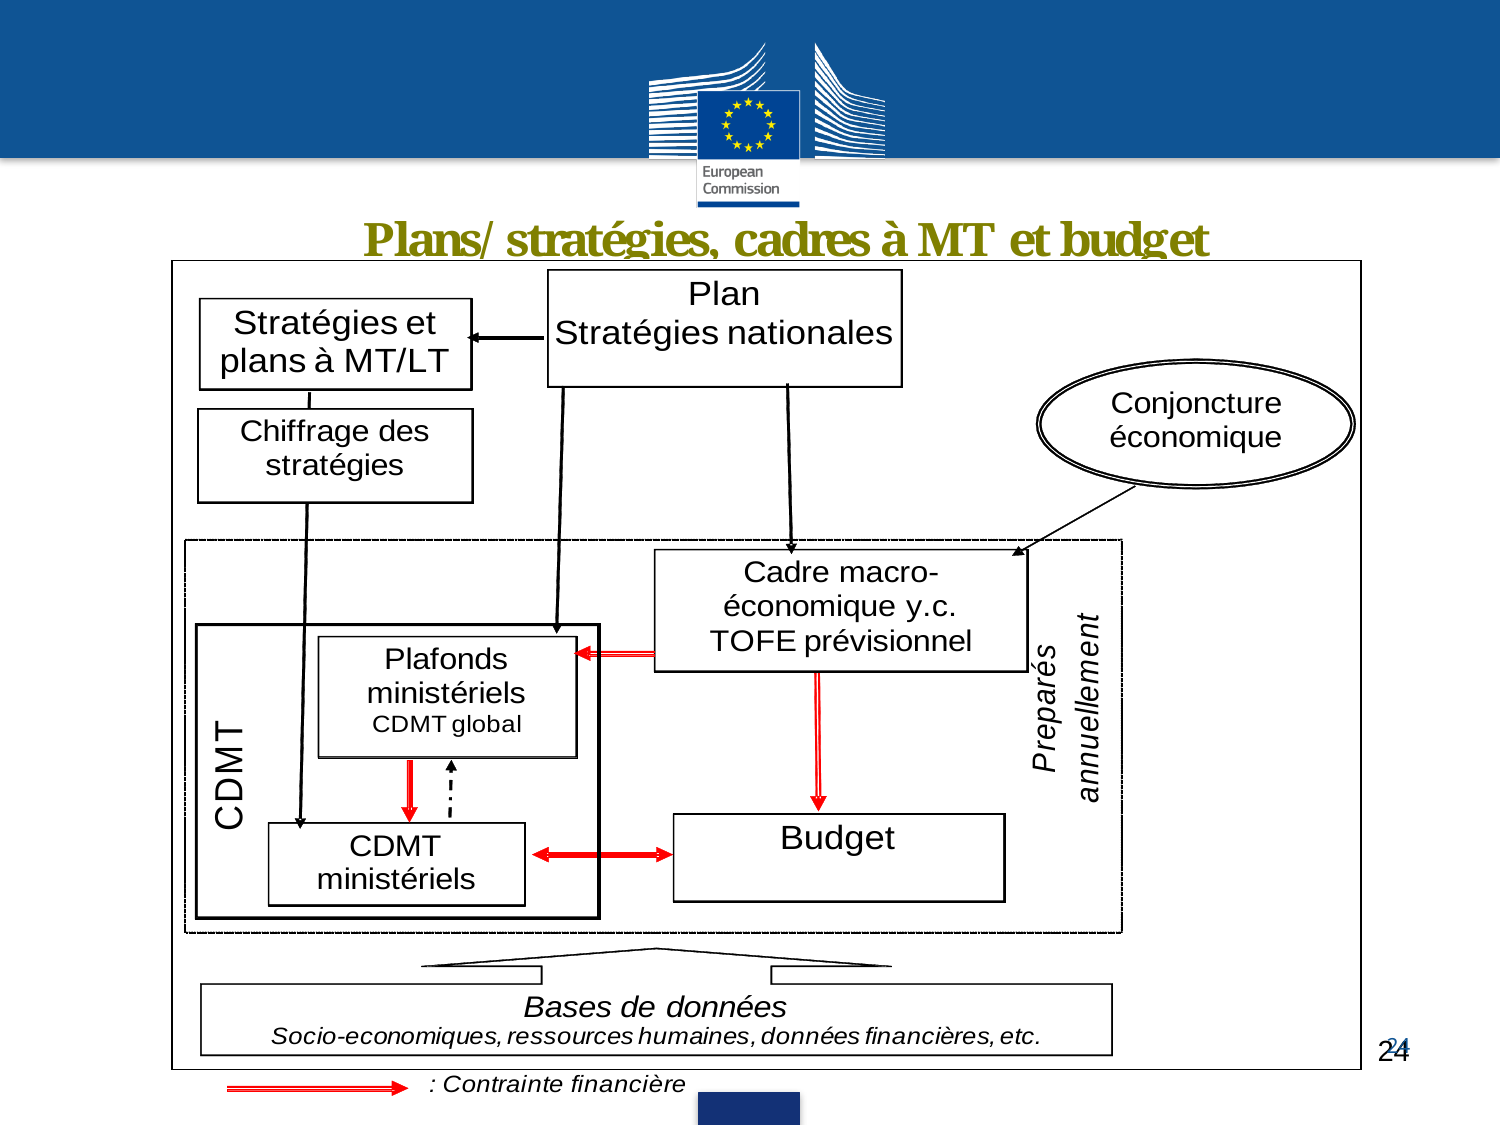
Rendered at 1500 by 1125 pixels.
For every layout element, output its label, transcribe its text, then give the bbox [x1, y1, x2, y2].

picture [649, 42, 885, 199]
text_box 24 [1379, 1024, 1425, 1100]
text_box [170, 199, 1375, 1103]
slide_number 24 [1379, 1024, 1426, 1103]
